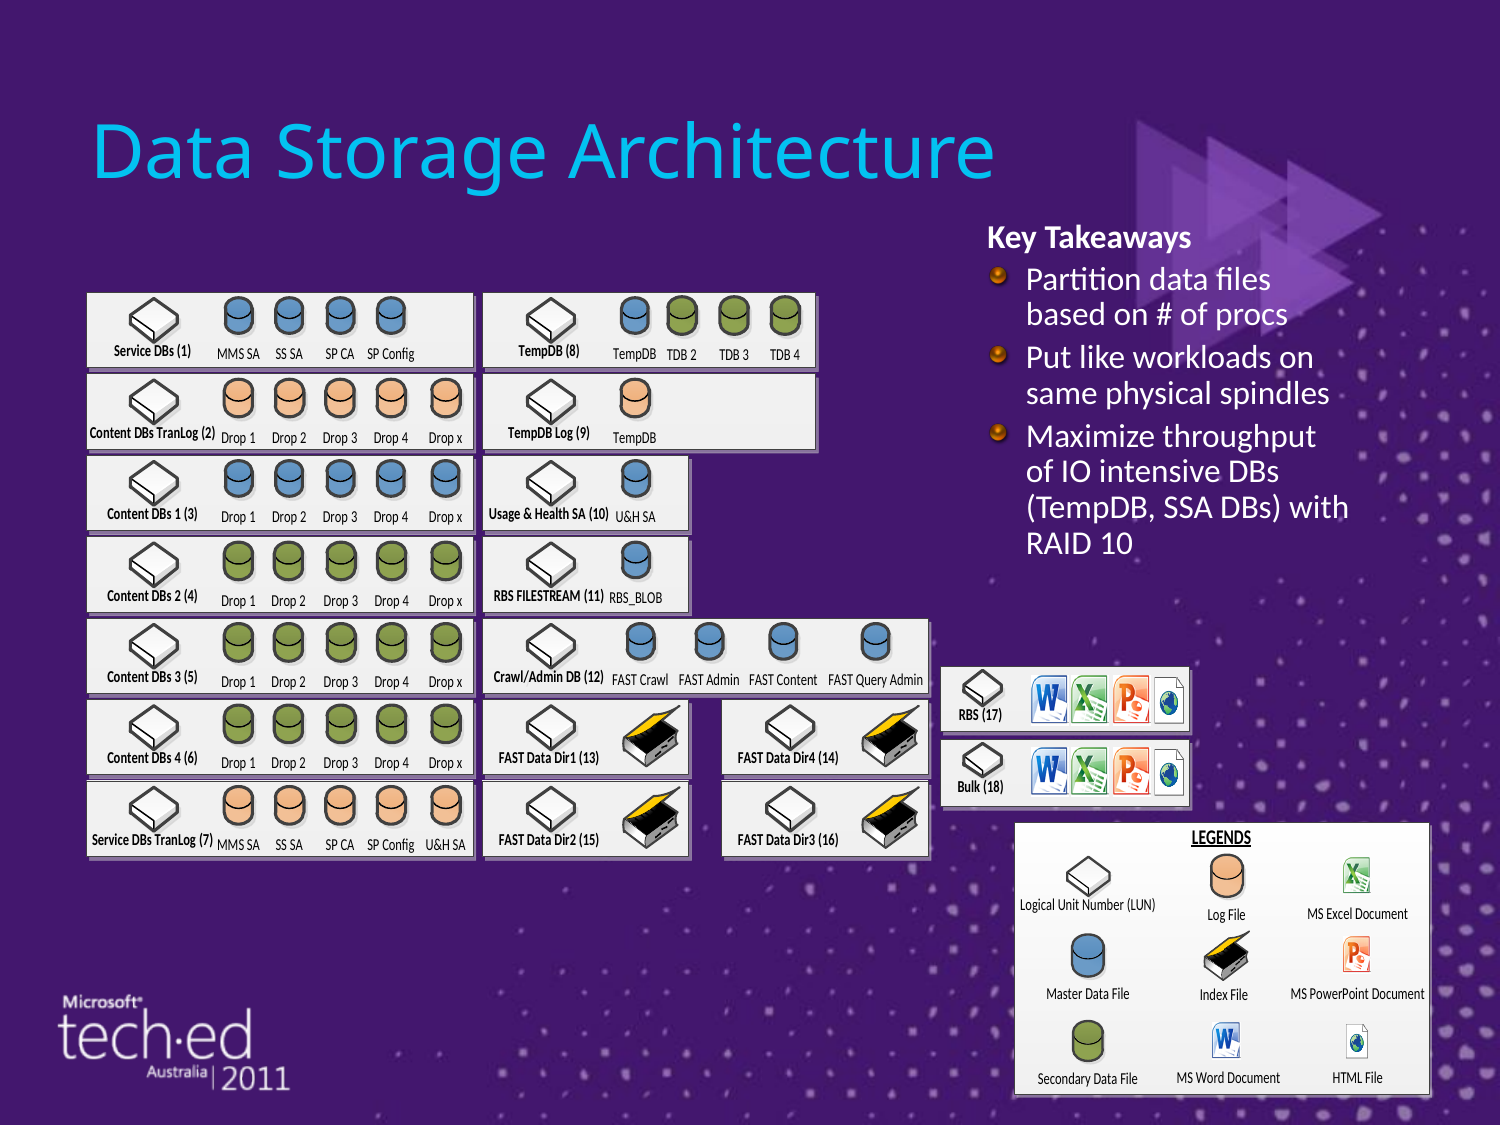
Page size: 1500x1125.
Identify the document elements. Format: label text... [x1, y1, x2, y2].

picture [0, 0, 1500, 1125]
text_box Key Takeaways Partition data files based on # of procs Put like workloads on same physical spindles Maximize throughput of IO intensive DBs (TempDB, SSA DBs) with RAID 10 [972, 207, 1366, 570]
title Data Storage Architecture [75, 54, 1425, 243]
